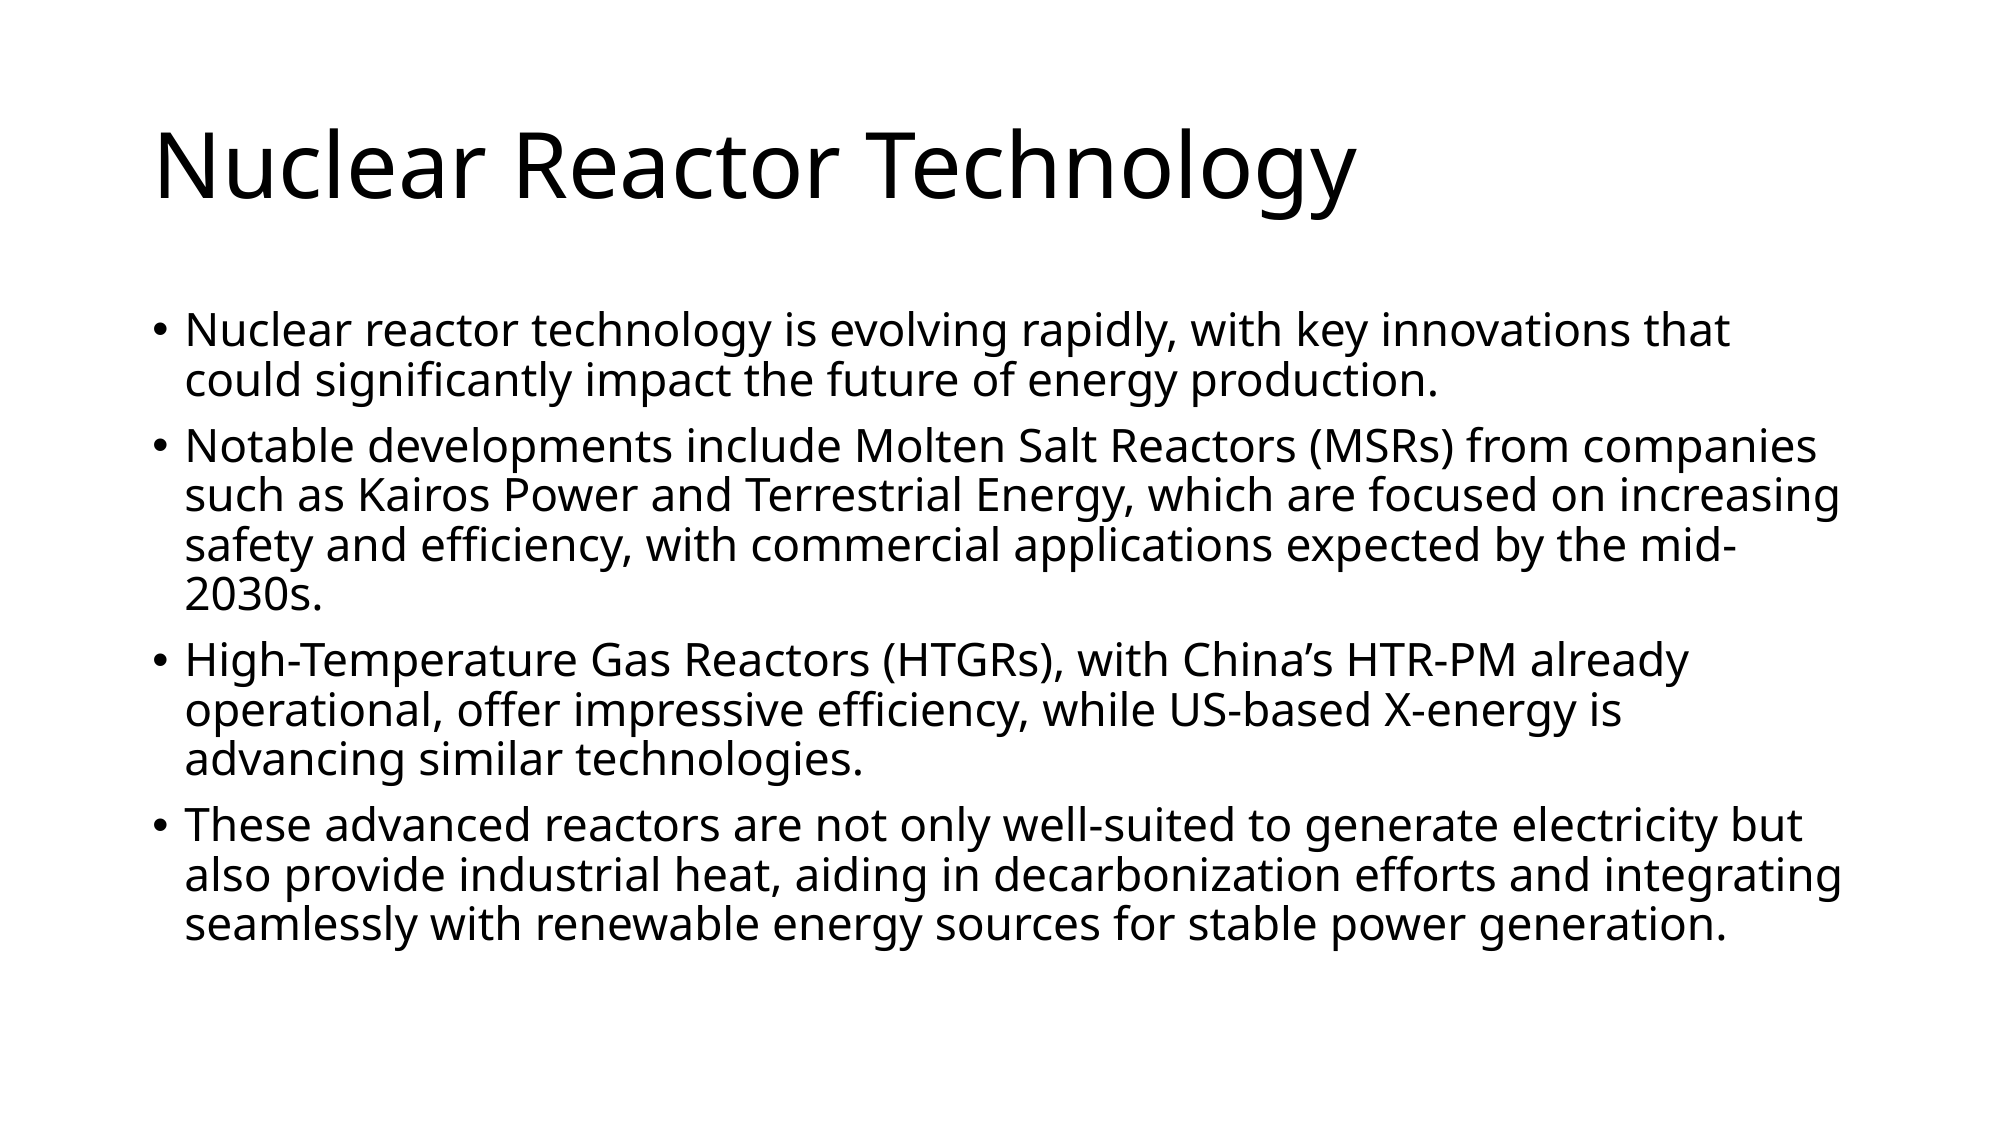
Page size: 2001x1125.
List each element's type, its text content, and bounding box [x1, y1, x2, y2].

title Nuclear Reactor Technology [137, 59, 1863, 278]
list Nuclear reactor technology is evolving rapidly, with key innovations that could significantly impact the future of energy production. Notable developments include Molten Salt Reactors (MSRs) from companies such as Kairos Power and Terrestrial Energy, which are focused on increasing safety and efficiency, with commercial applications expected by the mid-2030s. High-Temperature Gas Reactors (HTGRs), with China’s HTR-PM already operational, offer impressive efficiency, while US-based X-energy is advancing similar technologies. These advanced reactors are not only well-suited to generate electricity but also provide industrial heat, aiding in decarbonization efforts and integrating seamlessly with renewable energy sources for stable power generation. [137, 299, 1863, 1014]
